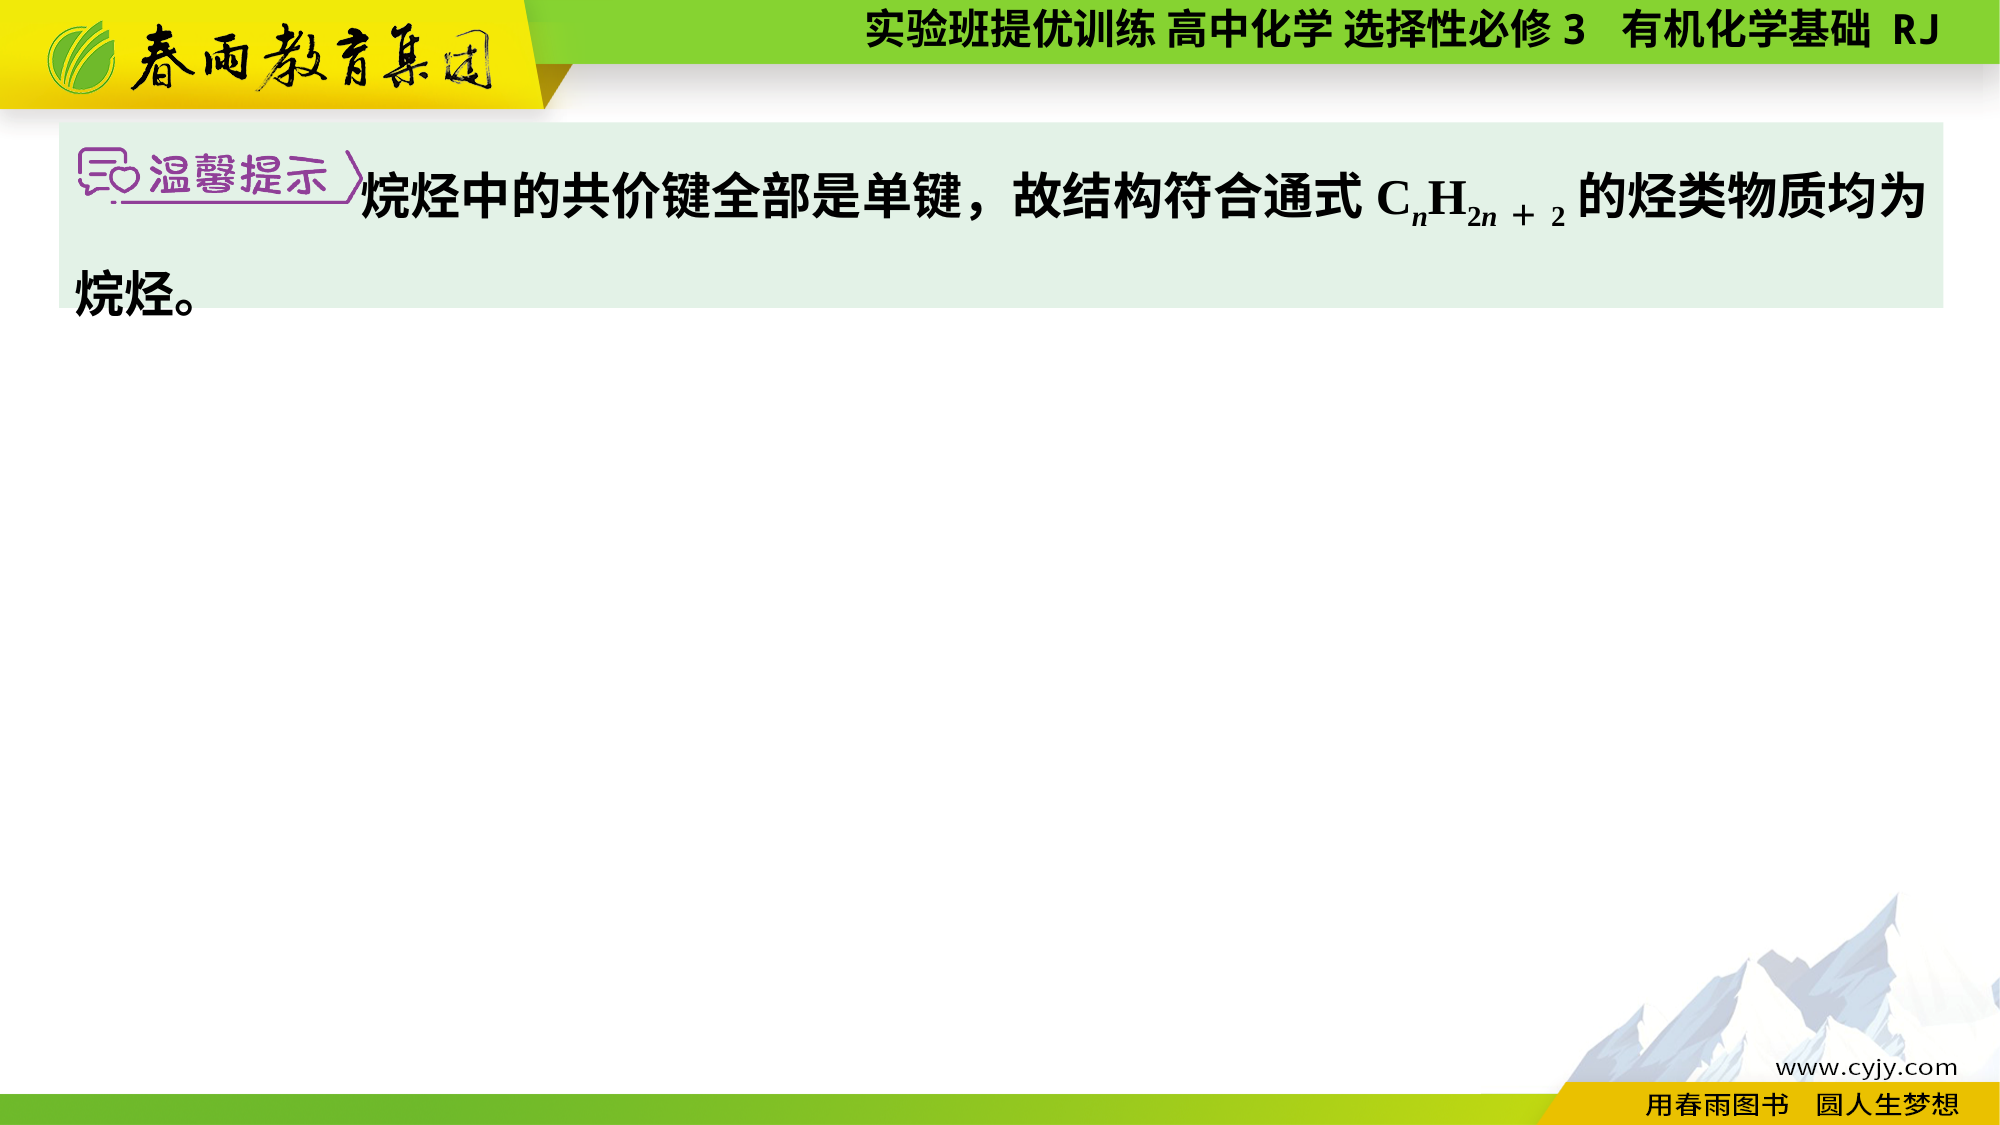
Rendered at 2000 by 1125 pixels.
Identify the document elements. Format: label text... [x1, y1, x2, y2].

list 烷烃中的共价键全部是单键，故结构符合通式CnH2n＋2的烃类物质均为烷烃。 [59, 122, 1944, 308]
picture [0, 0, 2000, 1125]
